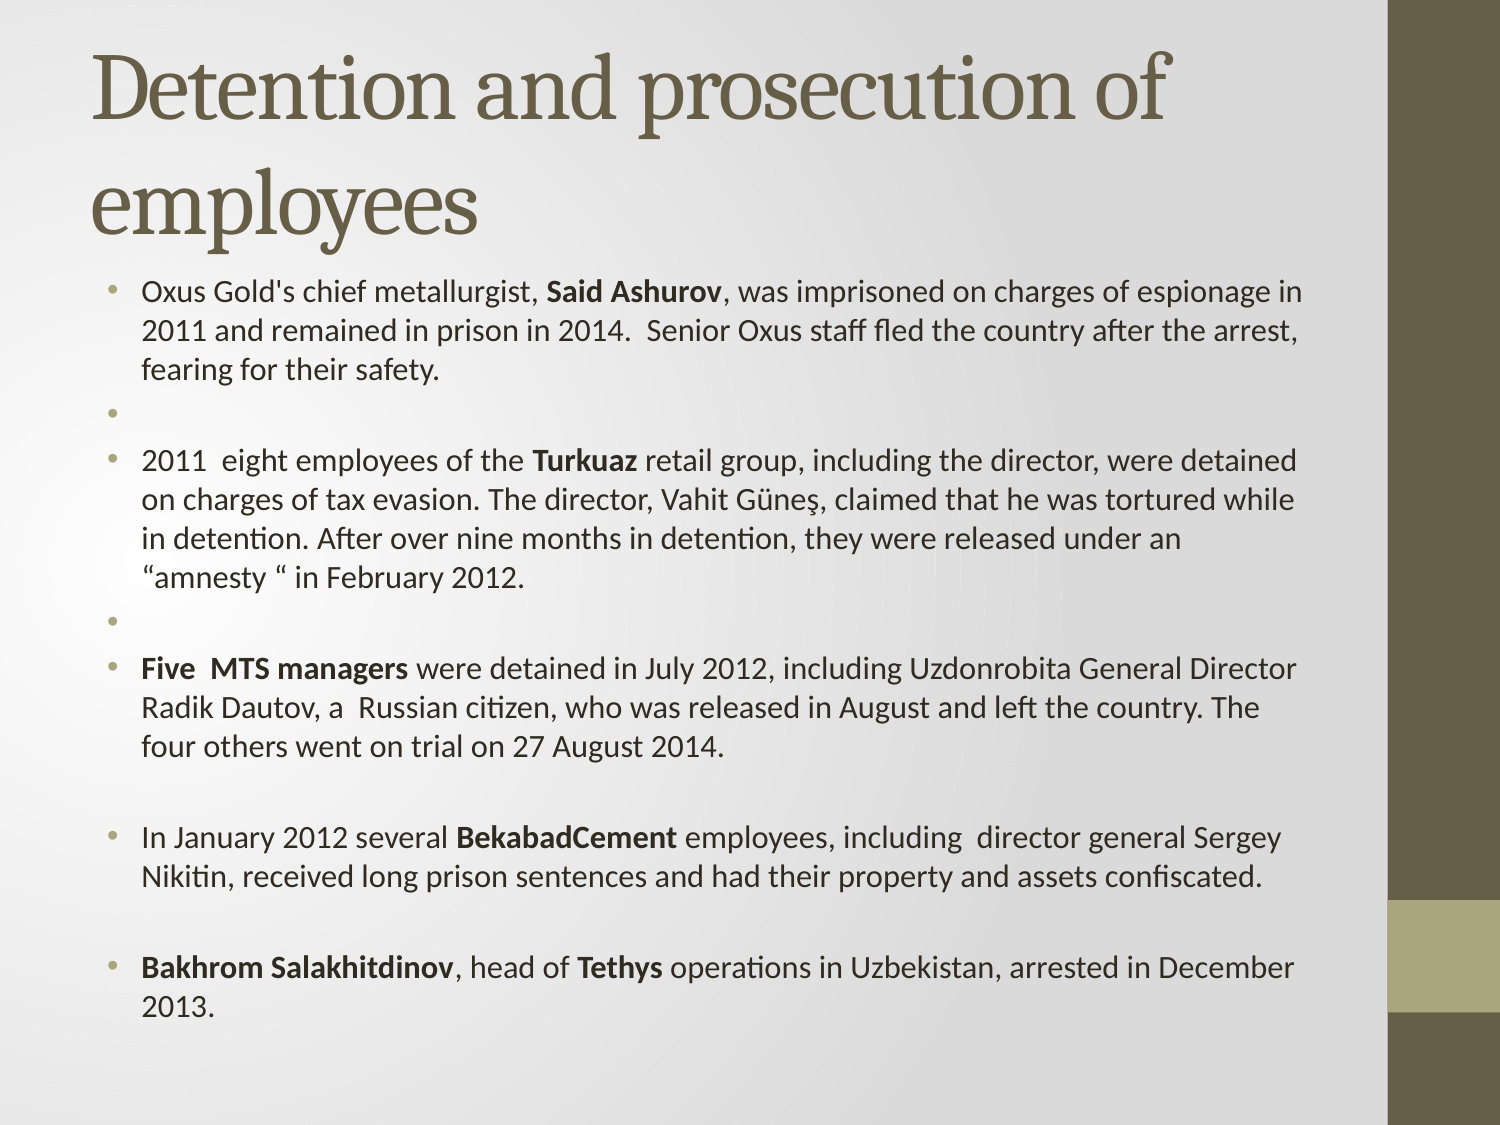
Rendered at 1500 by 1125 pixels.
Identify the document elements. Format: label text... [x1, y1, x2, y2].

title Detention and prosecution of employees [75, 45, 1325, 233]
list Oxus Gold's chief metallurgist, Said Ashurov, was imprisoned on charges of espionage in 2011 and remained in prison in 2014. Senior Oxus staff fled the country after the arrest, fearing for their safety. 2011 eight employees of the Turkuaz retail group, including the director, were detained on charges of tax evasion. The director, Vahit Güneş, claimed that he was tortured while in detention. After over nine months in detention, they were released under an “amnesty “ in February 2012. Five MTS managers were detained in July 2012, including Uzdonrobita General Director Radik Dautov, a Russian citizen, who was released in August and left the country. The four others went on trial on 27 August 2014. In January 2012 several BekabadCement employees, including director general Sergey Nikitin, received long prison sentences and had their property and assets confiscated. Bakhrom Salakhitdinov, head of Tethys operations in Uzbekistan, arrested in December 2013. [75, 262, 1325, 1050]
